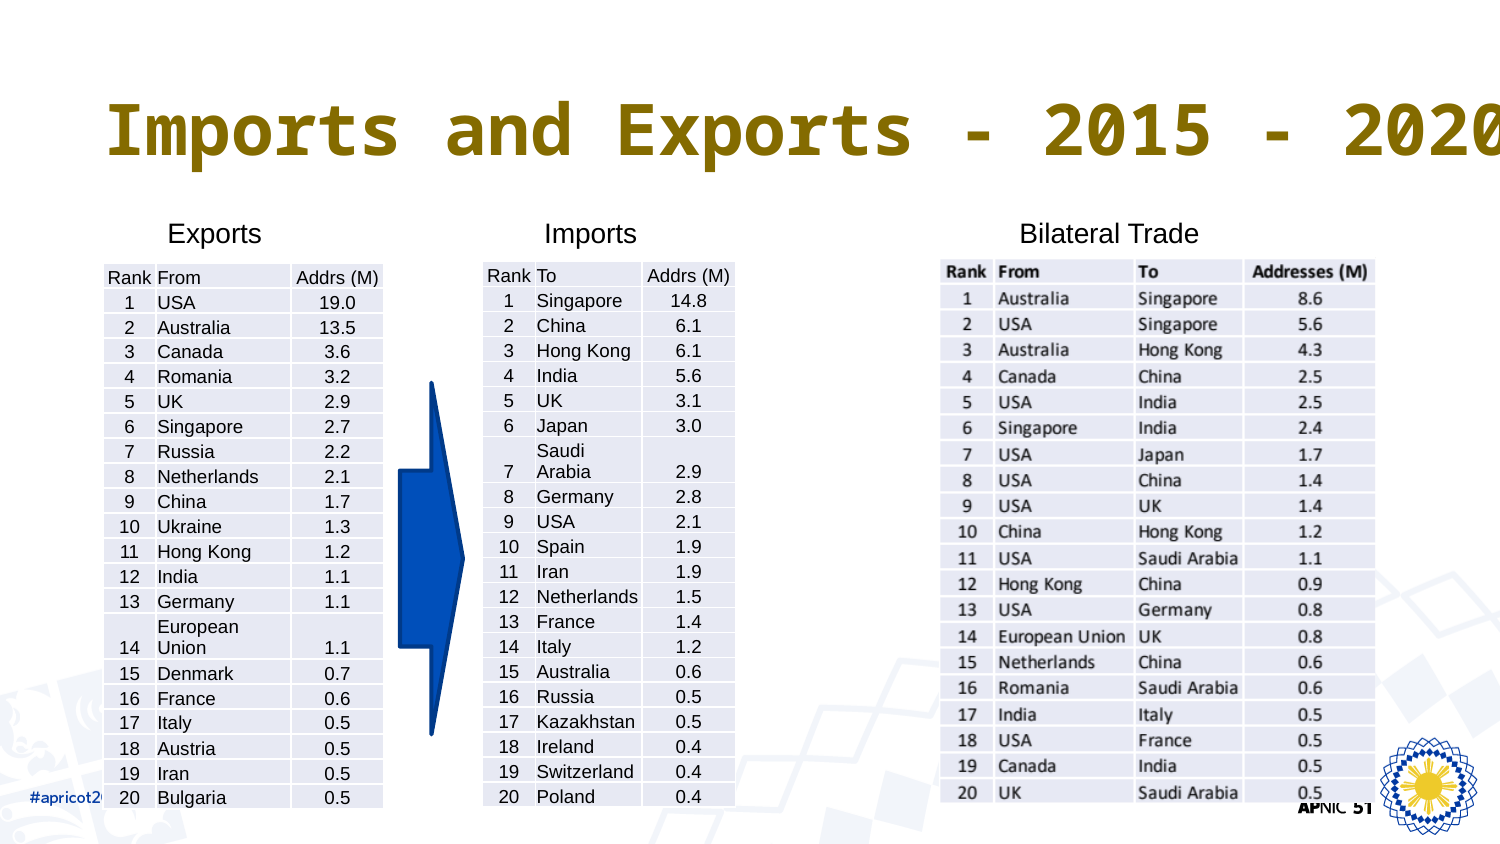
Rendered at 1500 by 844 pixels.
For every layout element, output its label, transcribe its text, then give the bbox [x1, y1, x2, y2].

table_cell UK [157, 389, 290, 412]
table_cell 2 [104, 314, 155, 337]
table_cell Russia [157, 439, 290, 462]
table_cell 1.7 [292, 489, 383, 512]
table_cell Singapore [157, 414, 290, 437]
table_cell 0.5 [292, 785, 383, 808]
table_cell 1.1 [292, 614, 383, 658]
table_cell 16 [104, 685, 155, 708]
table_cell 3.6 [292, 339, 383, 362]
table_cell 0.6 [643, 658, 735, 681]
table_cell 2 [483, 312, 535, 336]
table_cell Hong Kong [157, 539, 290, 562]
table_cell Kazakhstan [536, 708, 641, 731]
table_cell European Union [157, 614, 290, 658]
table_cell 4 [483, 362, 535, 386]
table_cell 5 [483, 387, 535, 411]
table_cell France [536, 608, 641, 632]
table_cell Italy [157, 710, 290, 733]
table_header Rank [483, 262, 535, 286]
table_cell Spain [536, 533, 641, 557]
table_cell 1 [483, 287, 535, 311]
table_cell Romania [157, 364, 290, 387]
table_cell 15 [483, 658, 535, 681]
table_cell Poland [536, 783, 641, 806]
table_cell 0.4 [643, 758, 735, 781]
table_cell 11 [483, 558, 535, 582]
table_cell 13 [483, 608, 535, 632]
table_cell 19 [104, 760, 155, 783]
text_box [938, 256, 1376, 803]
table_cell UK [536, 387, 641, 411]
table_cell 1.9 [643, 558, 735, 582]
table_cell 2.7 [292, 414, 383, 437]
table_cell Italy [536, 633, 641, 657]
table_cell France [157, 685, 290, 708]
table_cell 0.5 [292, 710, 383, 733]
text_box [397, 380, 465, 737]
table_cell 1.1 [292, 589, 383, 612]
table_cell 1.4 [643, 608, 735, 632]
table_cell 18 [483, 733, 535, 756]
table_cell 1.3 [292, 514, 383, 537]
table_cell 13.5 [292, 314, 383, 337]
picture [0, 0, 1500, 844]
text_box Imports [529, 207, 825, 257]
table_cell 2.9 [643, 437, 735, 482]
table_cell Australia [536, 658, 641, 681]
table_cell Hong Kong [536, 337, 641, 361]
table_cell India [536, 362, 641, 386]
table_cell 1.2 [643, 633, 735, 657]
table_cell 6.1 [643, 312, 735, 336]
table_cell 10 [483, 533, 535, 557]
table_cell 2.1 [292, 464, 383, 487]
table_cell 0.4 [643, 733, 735, 756]
table_cell 14 [483, 633, 535, 657]
table_cell Ukraine [157, 514, 290, 537]
table_cell Netherlands [536, 583, 641, 607]
table_cell 0.4 [643, 783, 735, 806]
table_cell Russia [536, 683, 641, 706]
table_cell Netherlands [157, 464, 290, 487]
table_header Rank [104, 264, 155, 287]
table_cell 14.8 [643, 287, 735, 311]
table_cell 1.2 [292, 539, 383, 562]
table_cell 1.1 [292, 564, 383, 587]
title Imports and Exports - 2015 - 2020 [102, 44, 1500, 209]
table_cell 6 [104, 414, 155, 437]
text_box Exports [152, 207, 448, 257]
table_cell Ireland [536, 733, 641, 756]
table_cell 2.2 [292, 439, 383, 462]
table_cell 0.5 [292, 735, 383, 758]
table_cell India [157, 564, 290, 587]
table_cell 6.1 [643, 337, 735, 361]
table_cell Japan [536, 412, 641, 436]
table_header To [536, 262, 641, 286]
table_cell 9 [104, 489, 155, 512]
table_cell 3.0 [643, 412, 735, 436]
table_cell 13 [104, 589, 155, 612]
table_cell 5.6 [643, 362, 735, 386]
table_cell 20 [104, 785, 155, 808]
table_cell 2.8 [643, 483, 735, 507]
table_cell 0.7 [292, 660, 383, 683]
table_cell 1.5 [643, 583, 735, 607]
table_header Addrs (M) [643, 262, 735, 286]
table_header From [157, 264, 290, 287]
table_cell 3 [104, 339, 155, 362]
table_cell 1.9 [643, 533, 735, 557]
table_cell 17 [483, 708, 535, 731]
table_cell Saudi Arabia [536, 437, 641, 482]
table_cell Canada [157, 339, 290, 362]
table_cell 10 [104, 514, 155, 537]
table_cell 14 [104, 614, 155, 658]
table_cell 17 [104, 710, 155, 733]
table_cell 1 [104, 289, 155, 312]
table_cell 0.5 [643, 683, 735, 706]
table_cell 11 [104, 539, 155, 562]
table_cell 19 [483, 758, 535, 781]
table_cell Germany [157, 589, 290, 612]
table_cell China [157, 489, 290, 512]
table_cell Austria [157, 735, 290, 758]
table_cell Bulgaria [157, 785, 290, 808]
text_box Bilateral Trade [1004, 207, 1300, 254]
table_cell Singapore [536, 287, 641, 311]
table_cell 8 [483, 483, 535, 507]
table_cell Switzerland [536, 758, 641, 781]
table_cell China [536, 312, 641, 336]
table_cell Germany [536, 483, 641, 507]
table_header Addrs (M) [292, 264, 383, 287]
table_cell 7 [483, 437, 535, 482]
table_cell 2.9 [292, 389, 383, 412]
table_cell 12 [483, 583, 535, 607]
table_cell Australia [157, 314, 290, 337]
table_cell 16 [483, 683, 535, 706]
table_cell 4 [104, 364, 155, 387]
table_cell 3.2 [292, 364, 383, 387]
table_cell 0.6 [292, 685, 383, 708]
table_cell Denmark [157, 660, 290, 683]
table_cell USA [536, 508, 641, 532]
table_cell 0.5 [643, 708, 735, 731]
table_cell 18 [104, 735, 155, 758]
table_cell 15 [104, 660, 155, 683]
table_cell USA [157, 289, 290, 312]
table_cell 9 [483, 508, 535, 532]
table_cell 3 [483, 337, 535, 361]
table_cell 5 [104, 389, 155, 412]
table_cell Iran [157, 760, 290, 783]
table_cell 2.1 [643, 508, 735, 532]
table_cell 8 [104, 464, 155, 487]
table_cell 3.1 [643, 387, 735, 411]
table_cell 0.5 [292, 760, 383, 783]
table_cell Iran [536, 558, 641, 582]
table_cell 6 [483, 412, 535, 436]
table_cell 7 [104, 439, 155, 462]
table_cell 12 [104, 564, 155, 587]
table_cell 19.0 [292, 289, 383, 312]
table_cell 20 [483, 783, 535, 806]
